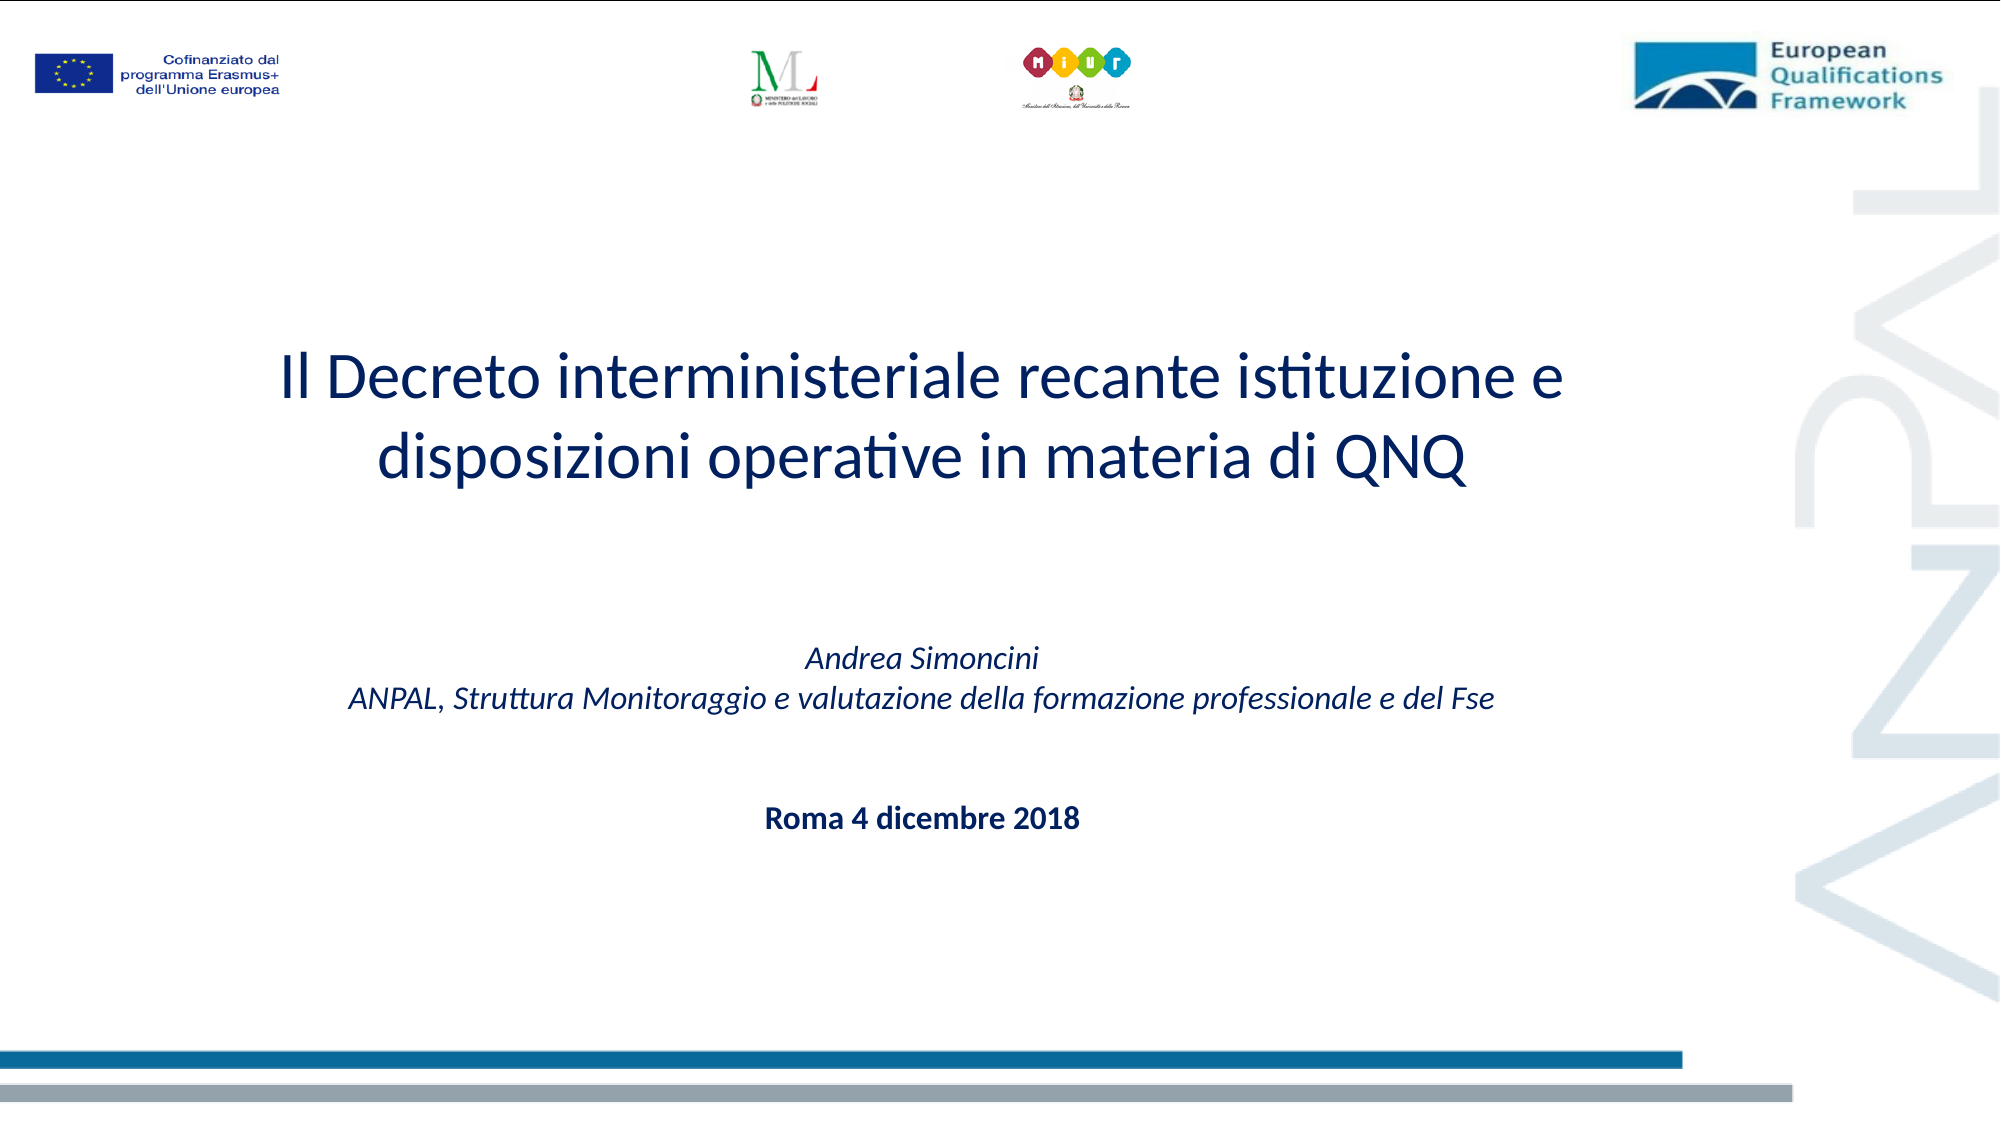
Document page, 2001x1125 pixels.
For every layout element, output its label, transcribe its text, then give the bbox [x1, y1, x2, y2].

picture [0, 0, 2001, 1125]
text_box Il Decreto interministeriale recante istituzione e disposizioni operative in materia di QNQ Andrea Simoncini ANPAL, Struttura Monitoraggio e valutazione della formazione professionale e del Fse Roma 4 dicembre 2018 [252, 244, 1593, 599]
